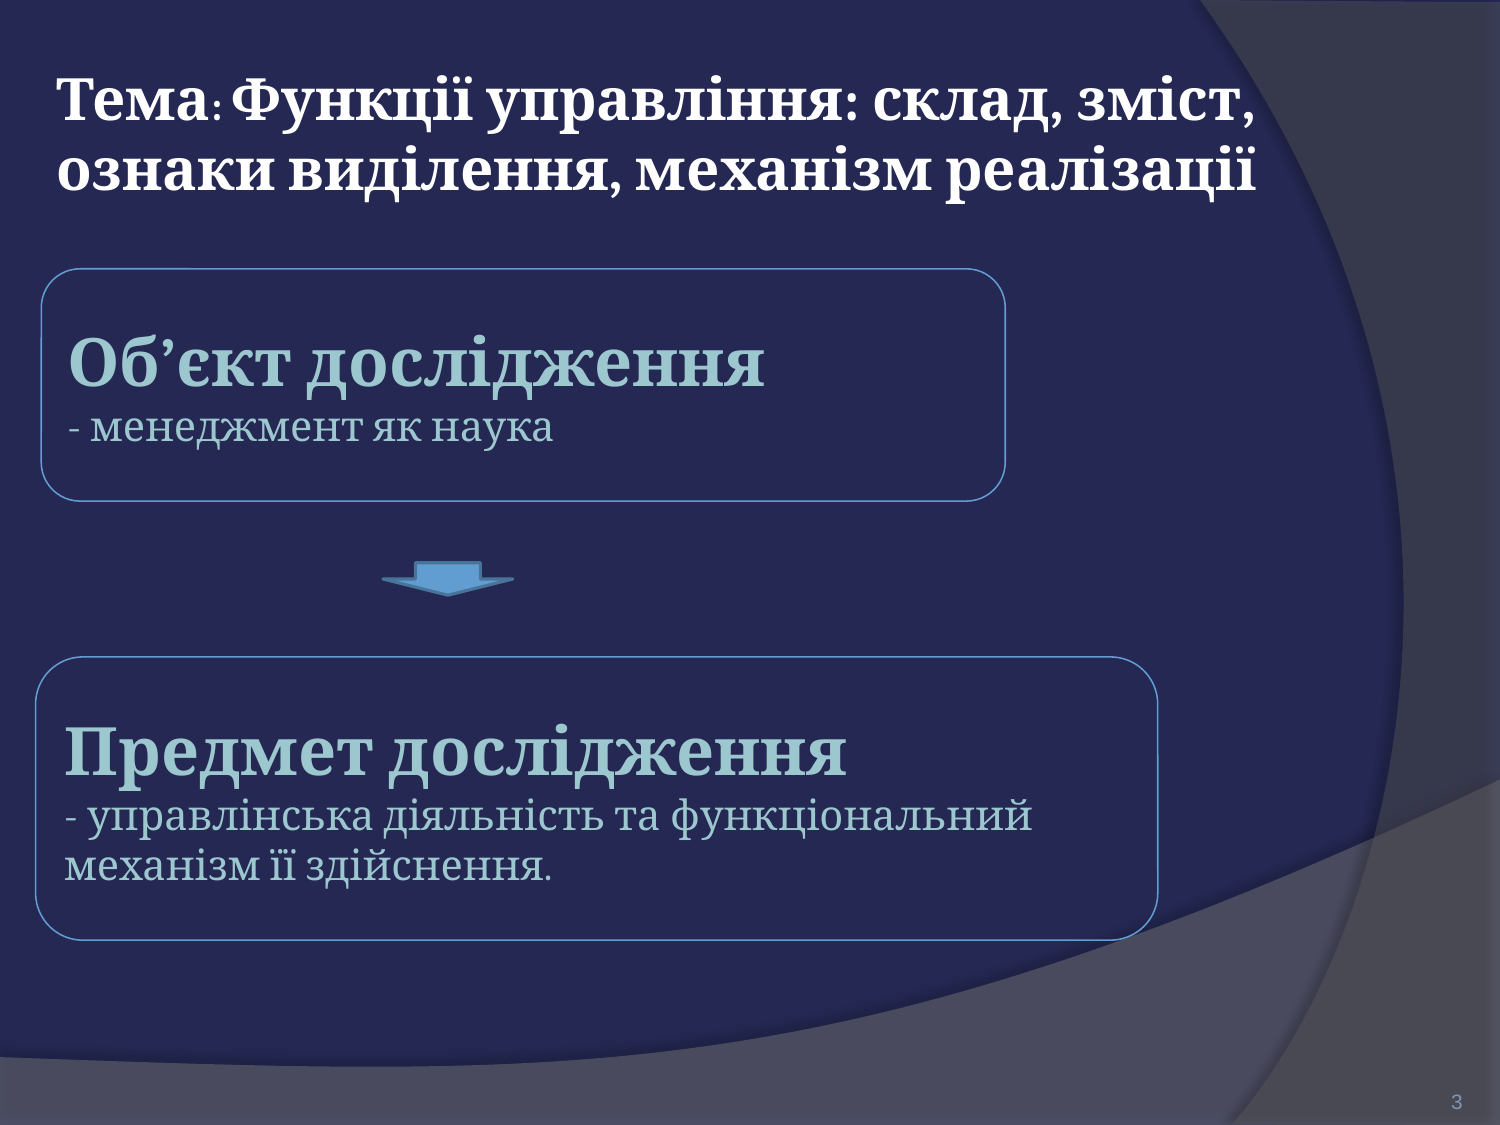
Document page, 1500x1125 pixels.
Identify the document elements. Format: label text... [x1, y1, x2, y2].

text_box Об’єкт дослідження - менеджмент як наука [41, 268, 1006, 502]
text_box Предмет дослідження - управлінська діяльність та функціональний механізм її здійснення. [35, 656, 1158, 941]
text_box [381, 561, 515, 597]
slide_number 3 [1337, 1053, 1463, 1114]
text_box Тема: Функції управління: склад, зміст, ознаки виділення, механізм реалізації [41, 54, 1304, 255]
